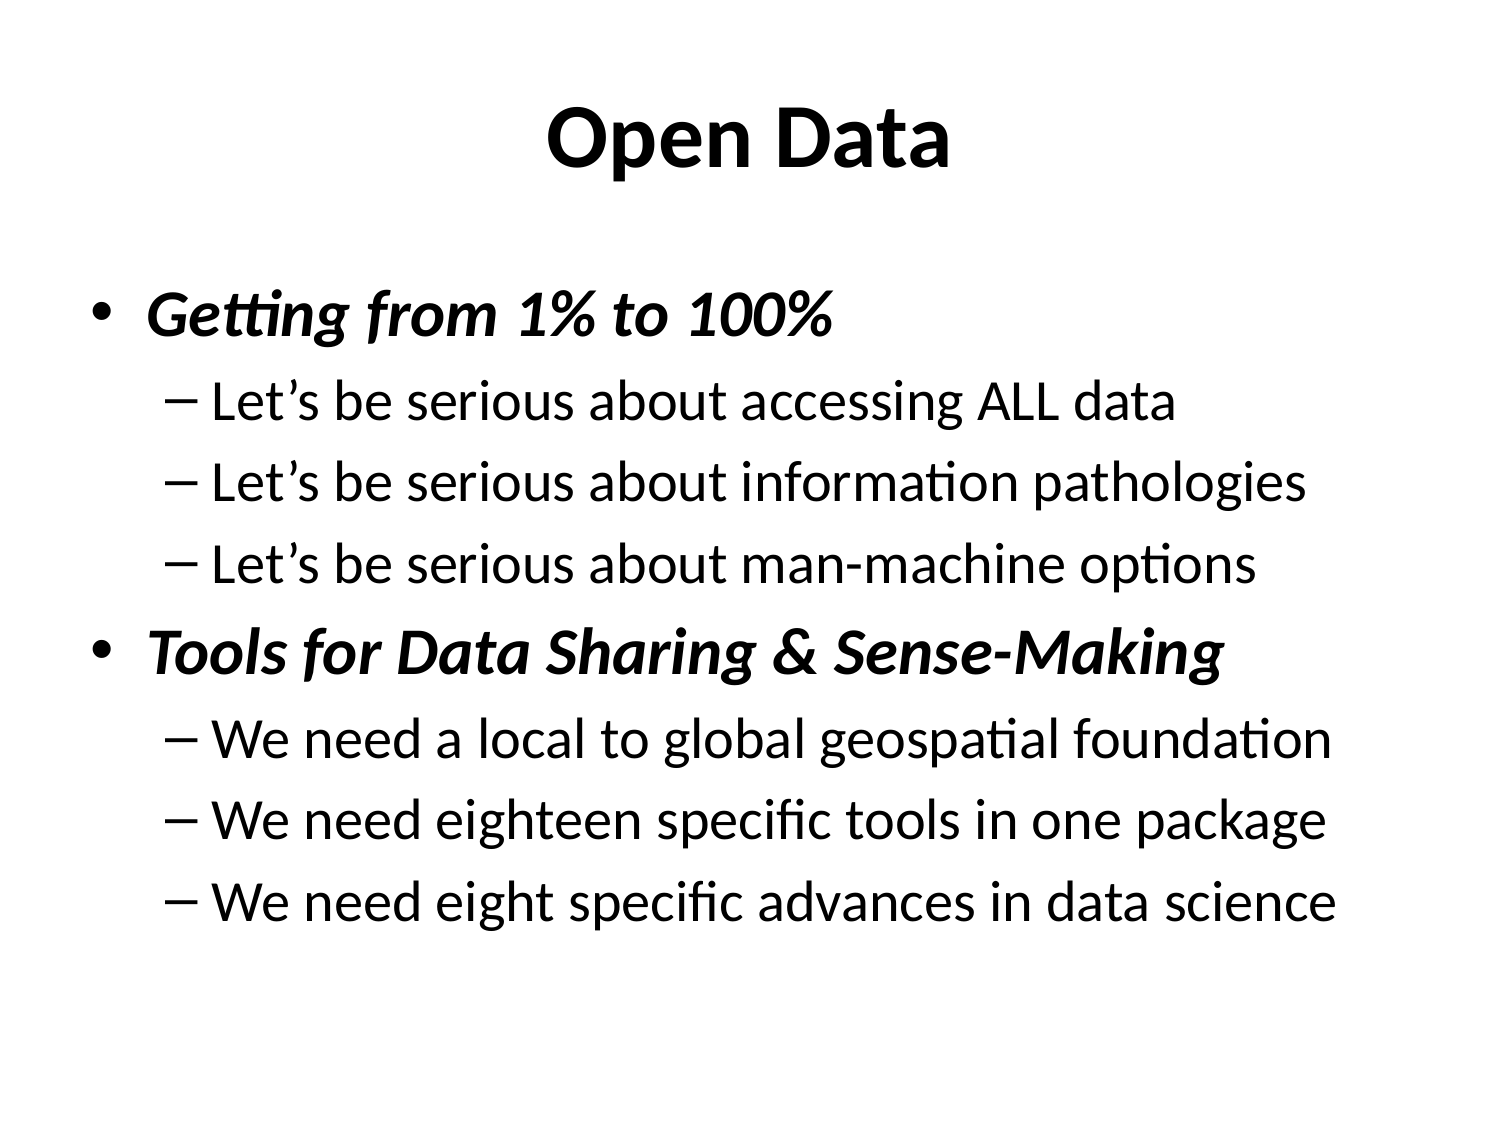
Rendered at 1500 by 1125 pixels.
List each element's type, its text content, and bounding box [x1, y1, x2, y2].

title Open Data [75, 37, 1425, 225]
list Getting from 1% to 100% Let’s be serious about accessing ALL data Let’s be serious about information pathologies Let’s be serious about man-machine options Tools for Data Sharing & Sense-Making We need a local to global geospatial foundation We need eighteen specific tools in one package We need eight specific advances in data science [75, 262, 1425, 1005]
